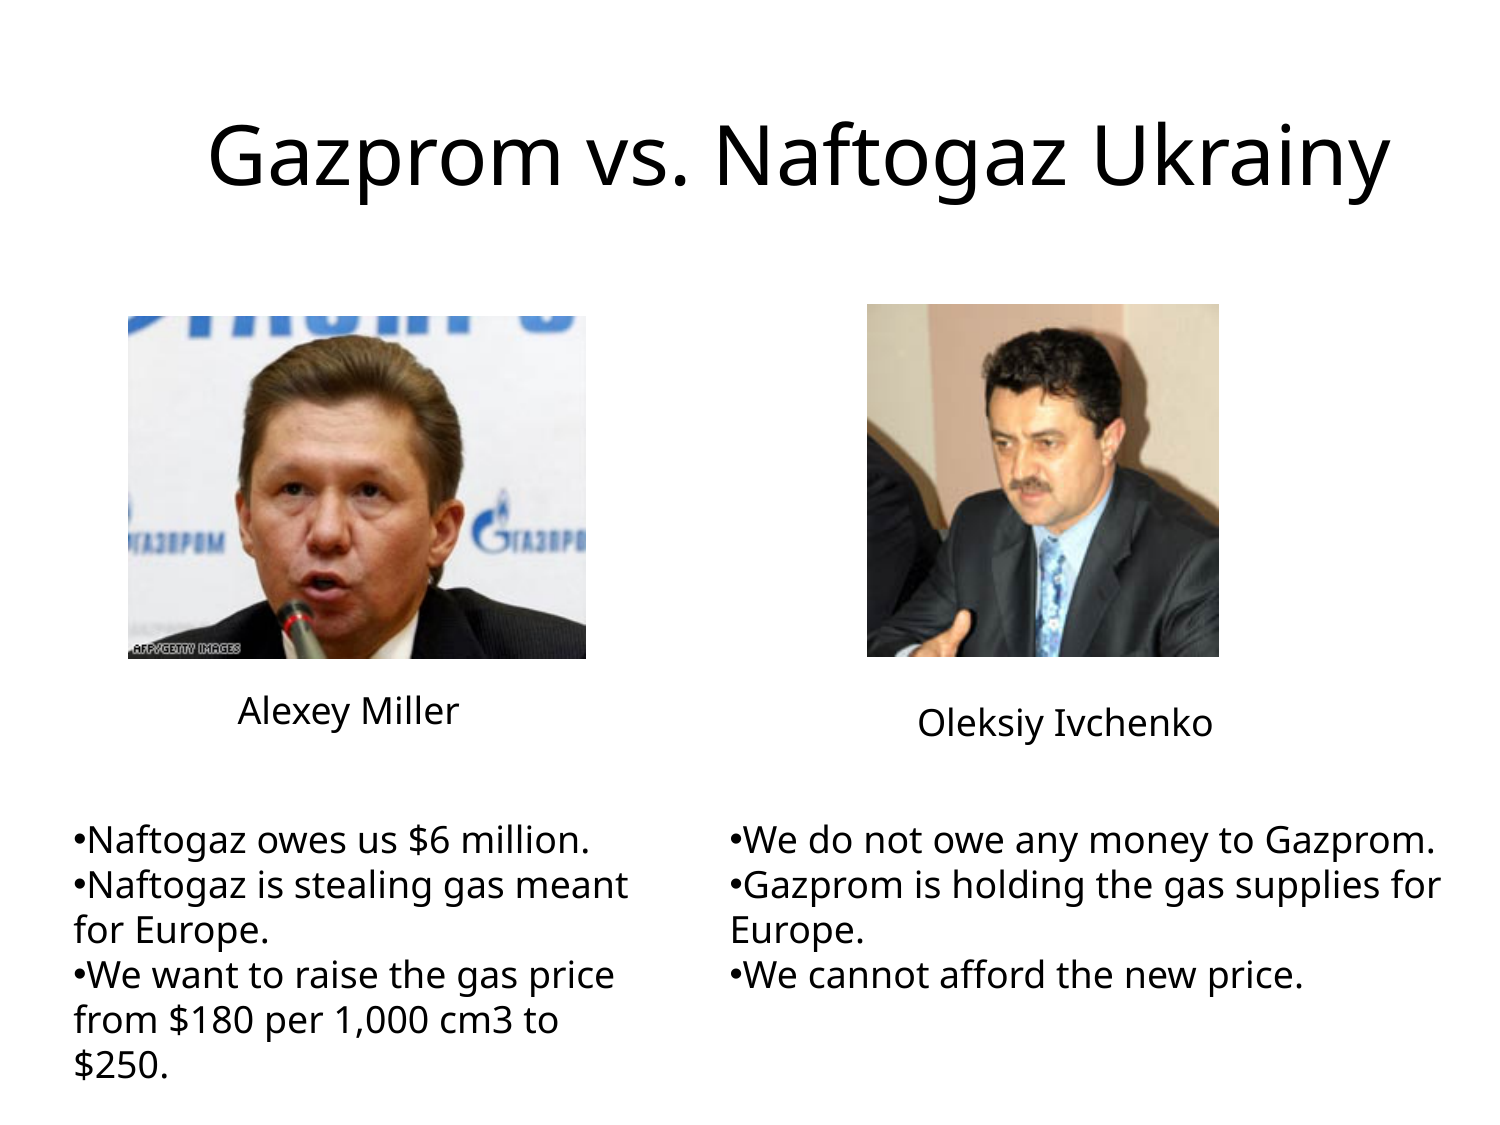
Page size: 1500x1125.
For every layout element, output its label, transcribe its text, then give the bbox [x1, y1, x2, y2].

text_box Alexey Miller [222, 679, 575, 740]
picture [866, 304, 1219, 657]
text_box We do not owe any money to Gazprom. Gazprom is holding the gas supplies for Europe. We cannot afford the new price. [714, 808, 1465, 1049]
text_box Oleksiy Ivchenko [902, 691, 1266, 752]
picture [128, 316, 586, 659]
text_box Naftogaz owes us $6 million. Naftogaz is stealing gas meant for Europe. We want to raise the gas price from $180 per 1,000 cm3 to $250. [58, 808, 680, 1094]
title Gazprom vs. Naftogaz Ukrainy [145, 58, 1454, 247]
